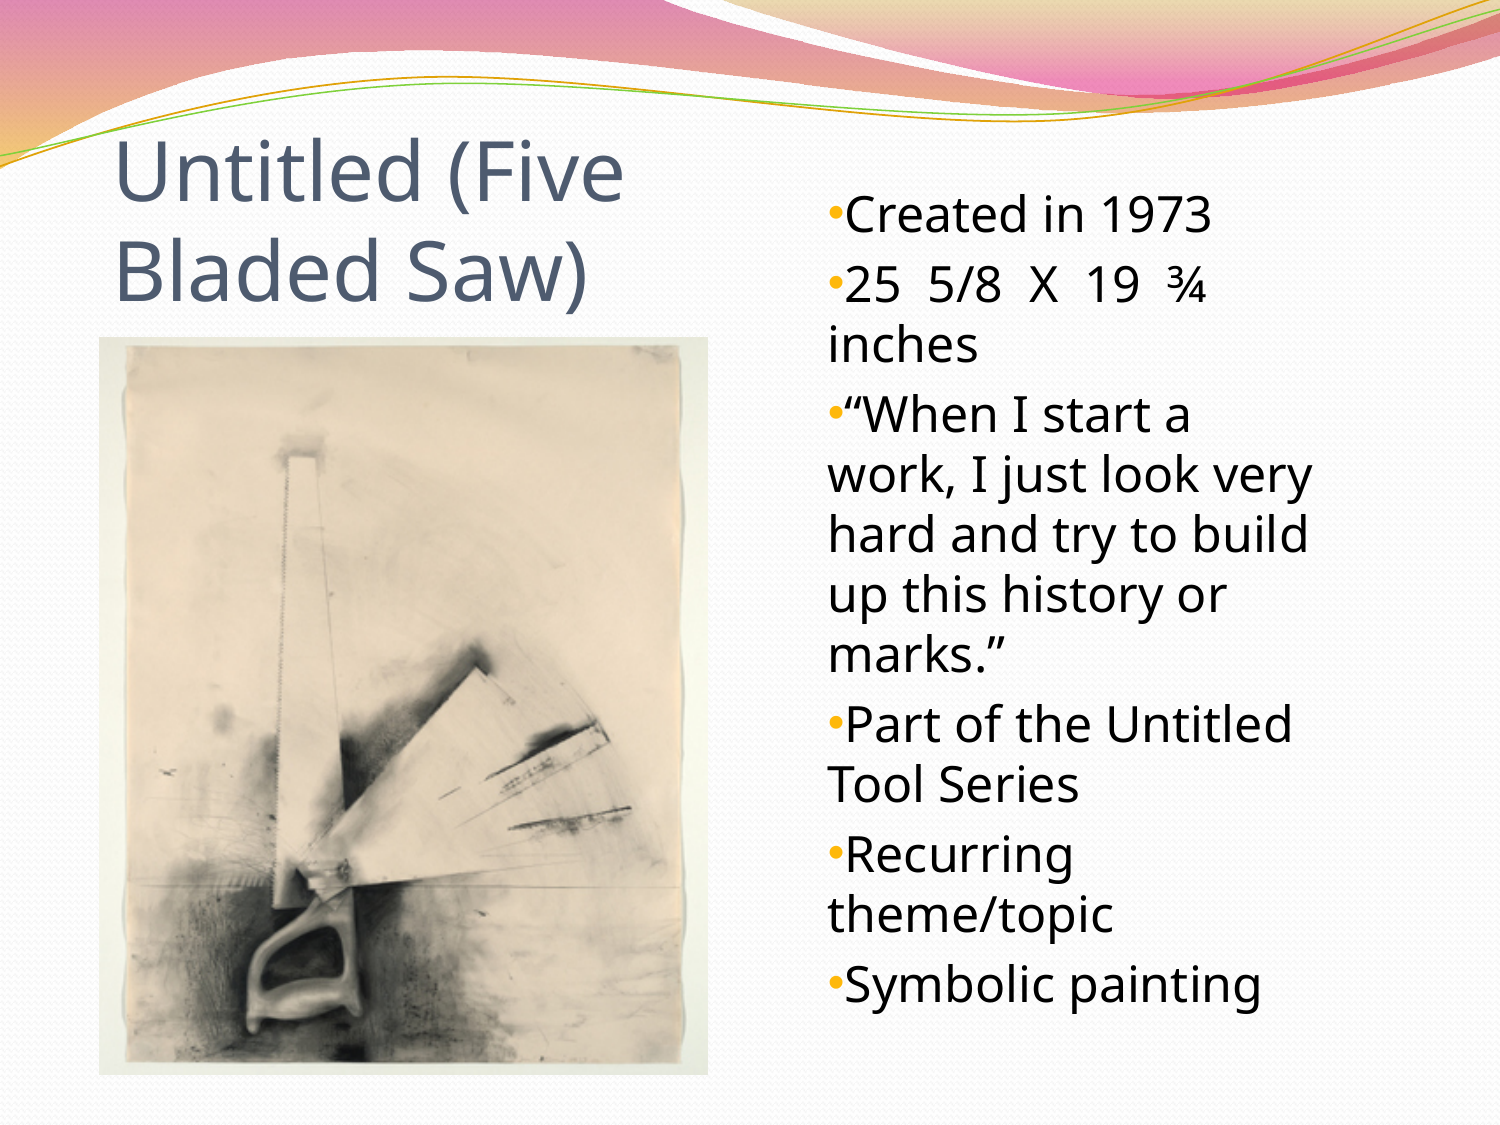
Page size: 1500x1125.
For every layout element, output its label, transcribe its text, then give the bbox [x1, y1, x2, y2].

title Untitled (Five Bladed Saw) [112, 87, 738, 318]
list Created in 1973 25 5/8 X 19 ¾ inches “When I start a work, I just look very hard and try to build up this history or marks.” Part of the Untitled Tool Series Recurring theme/topic Symbolic painting [825, 174, 1319, 945]
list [99, 337, 708, 1076]
